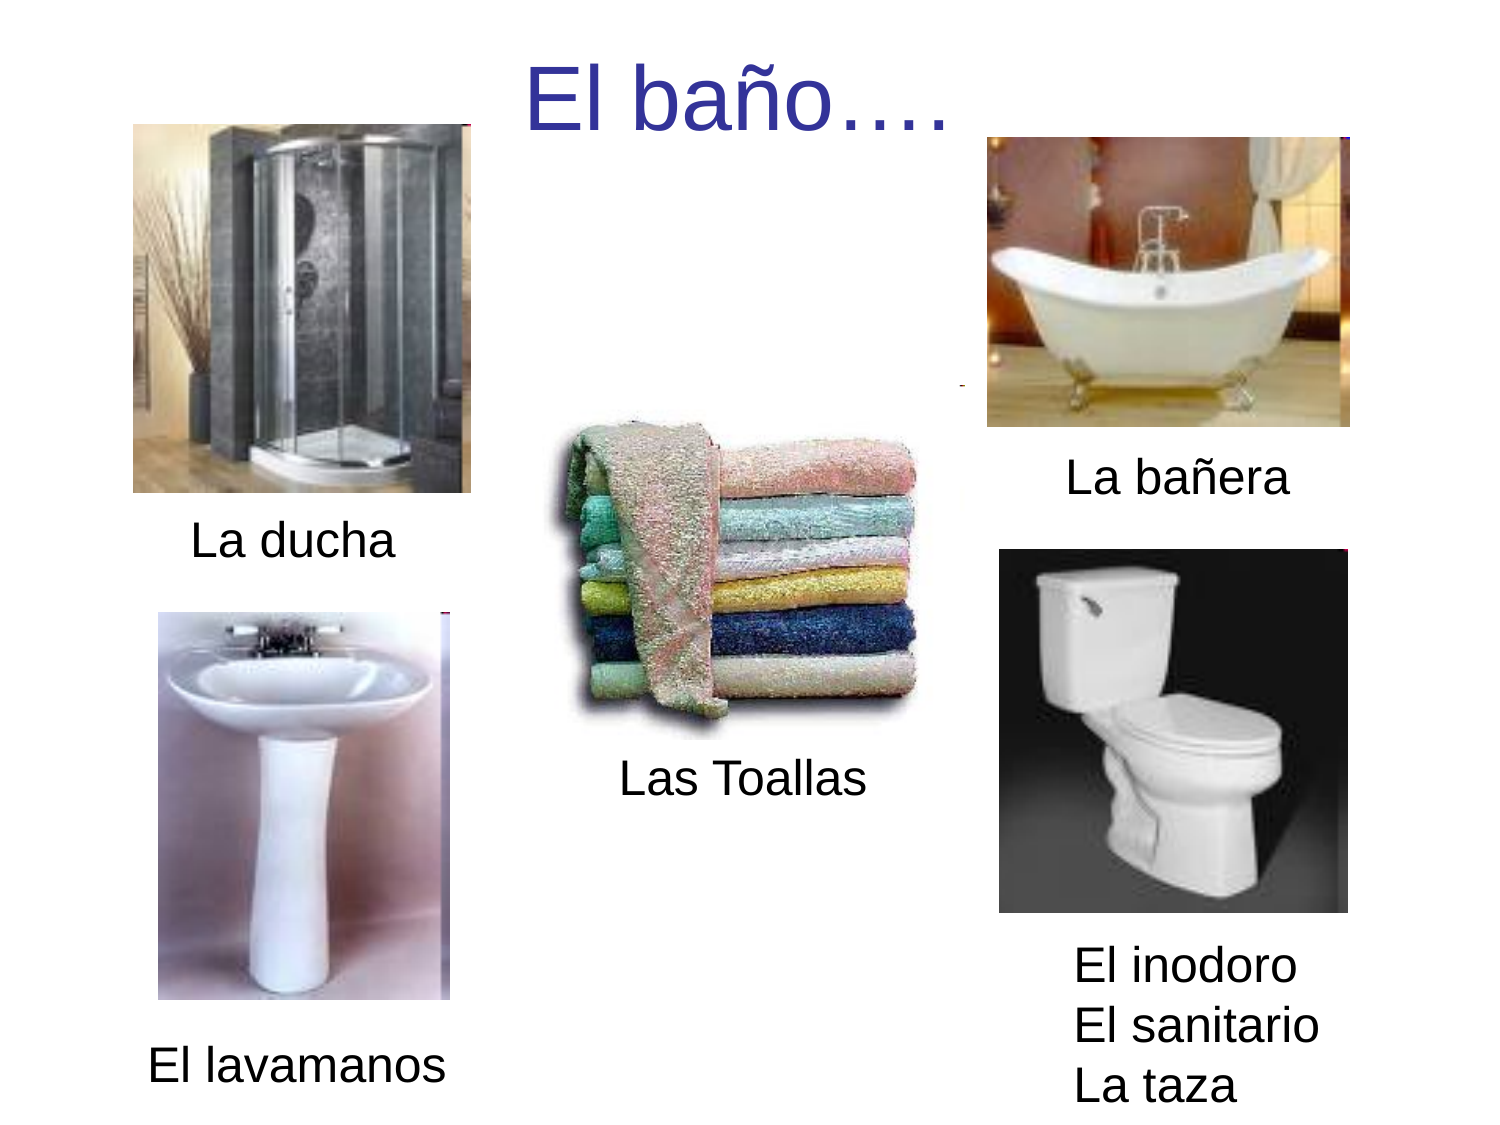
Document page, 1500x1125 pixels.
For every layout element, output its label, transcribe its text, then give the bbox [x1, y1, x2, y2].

picture [535, 384, 965, 740]
text_box La bañera [1050, 437, 1306, 513]
text_box La ducha [175, 502, 411, 576]
text_box El lavamanos [132, 1024, 462, 1100]
picture [987, 137, 1351, 428]
picture [133, 124, 471, 493]
text_box Las Toallas [603, 747, 883, 813]
picture [999, 549, 1348, 913]
picture [157, 612, 451, 1001]
text_box El inodoro El sanitario La taza [1058, 924, 1336, 1120]
title El baño…. [62, 0, 1413, 188]
